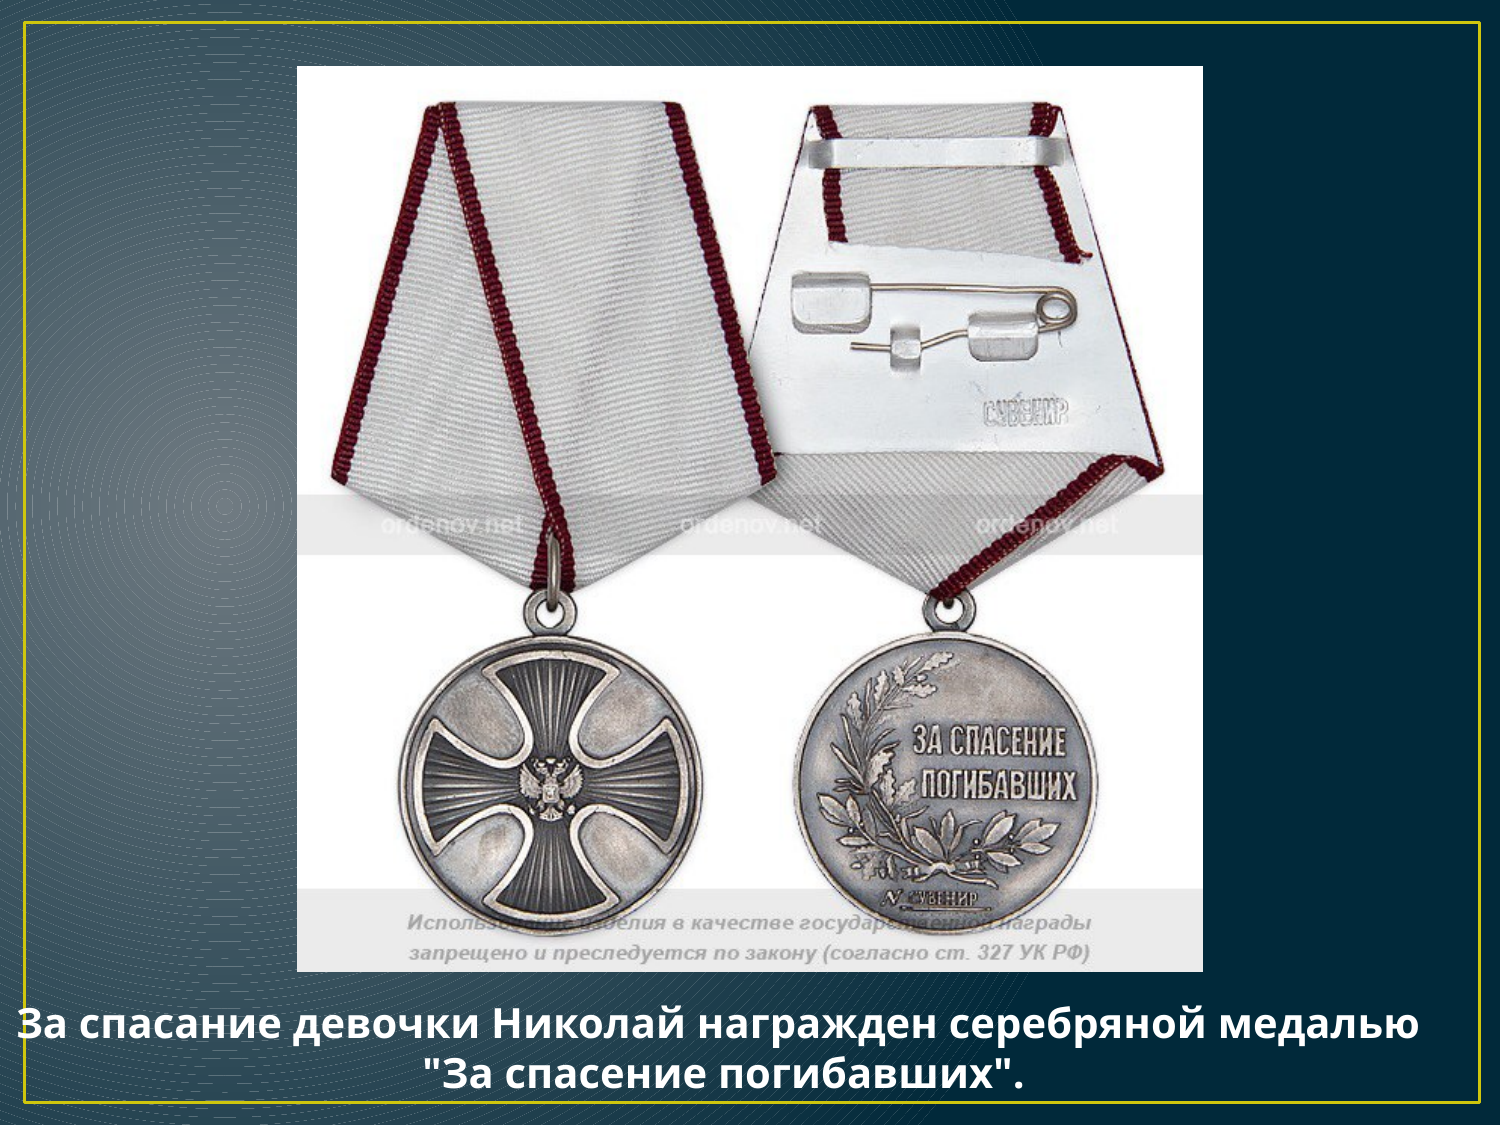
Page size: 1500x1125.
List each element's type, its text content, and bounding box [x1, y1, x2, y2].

text_box За спасание девочки Николай награжден серебряной медалью "За спасение погибавших". [1, 989, 1447, 1105]
picture [297, 60, 1202, 972]
picture [982, 977, 995, 987]
